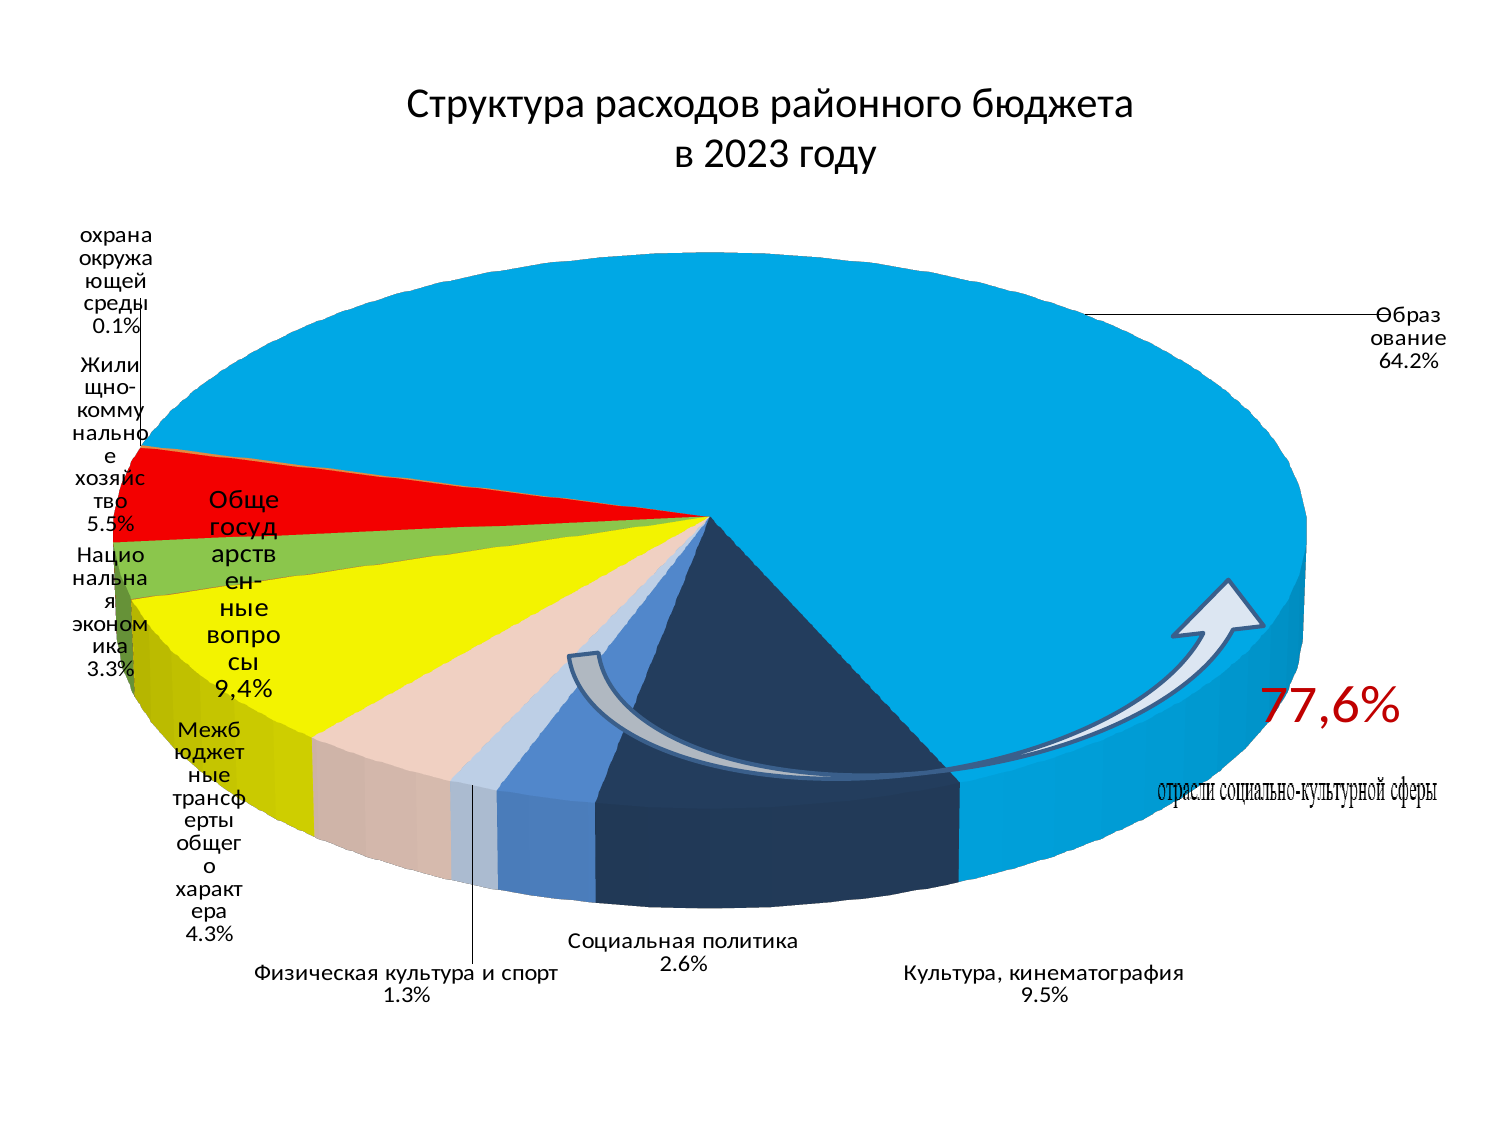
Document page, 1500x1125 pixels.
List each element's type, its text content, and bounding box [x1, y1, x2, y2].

chart [41, 225, 1448, 1089]
title Структура расходов районного бюджета в 2023 году [100, 66, 1451, 185]
